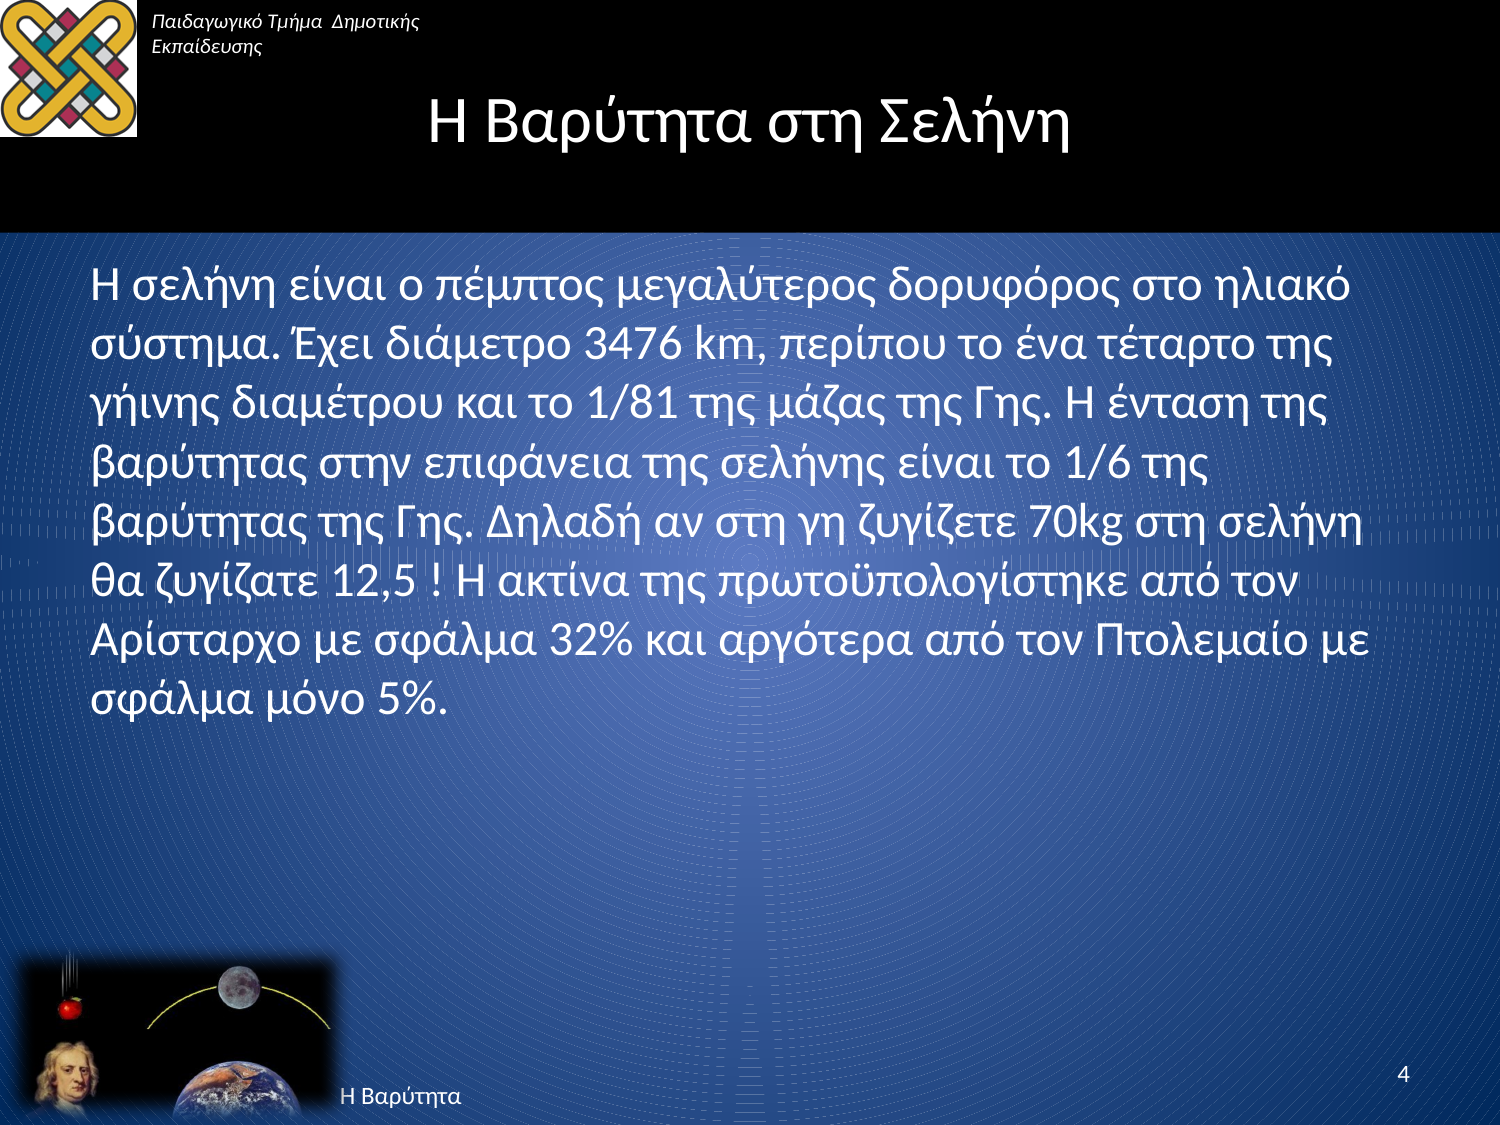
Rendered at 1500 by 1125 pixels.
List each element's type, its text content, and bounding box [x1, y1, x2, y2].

title Η Βαρύτητα στη Σελήνη [0, 0, 1500, 233]
slide_number Η Βαρύτητα [357, 1065, 675, 1125]
text_box Παιδαγωγικό Τμήμα Δημοτικής Εκπαίδευσης [139, 0, 470, 65]
picture [0, 0, 138, 138]
slide_number 4 [1074, 1042, 1425, 1103]
list H σελήνη είναι ο πέμπτος μεγαλύτερος δορυφόρος στο ηλιακό σύστημα. Έχει διάμετρο 3476 km, περίπου το ένα τέταρτο της γήινης διαμέτρου και το 1/81 της μάζας της Γης. Η ένταση της βαρύτητας στην επιφάνεια της σελήνης είναι το 1/6 της βαρύτητας της Γης. Δηλαδή αν στη γη ζυγίζετε 70kg στη σελήνη θα ζυγίζατε 12,5 ! Η ακτίνα της πρωτοϋπολογίστηκε από τον Αρίσταρχο με σφάλμα 32% και αργότερα από τον Πτολεμαίο με σφάλμα μόνο 5%. [75, 243, 1425, 740]
picture [0, 940, 354, 1125]
